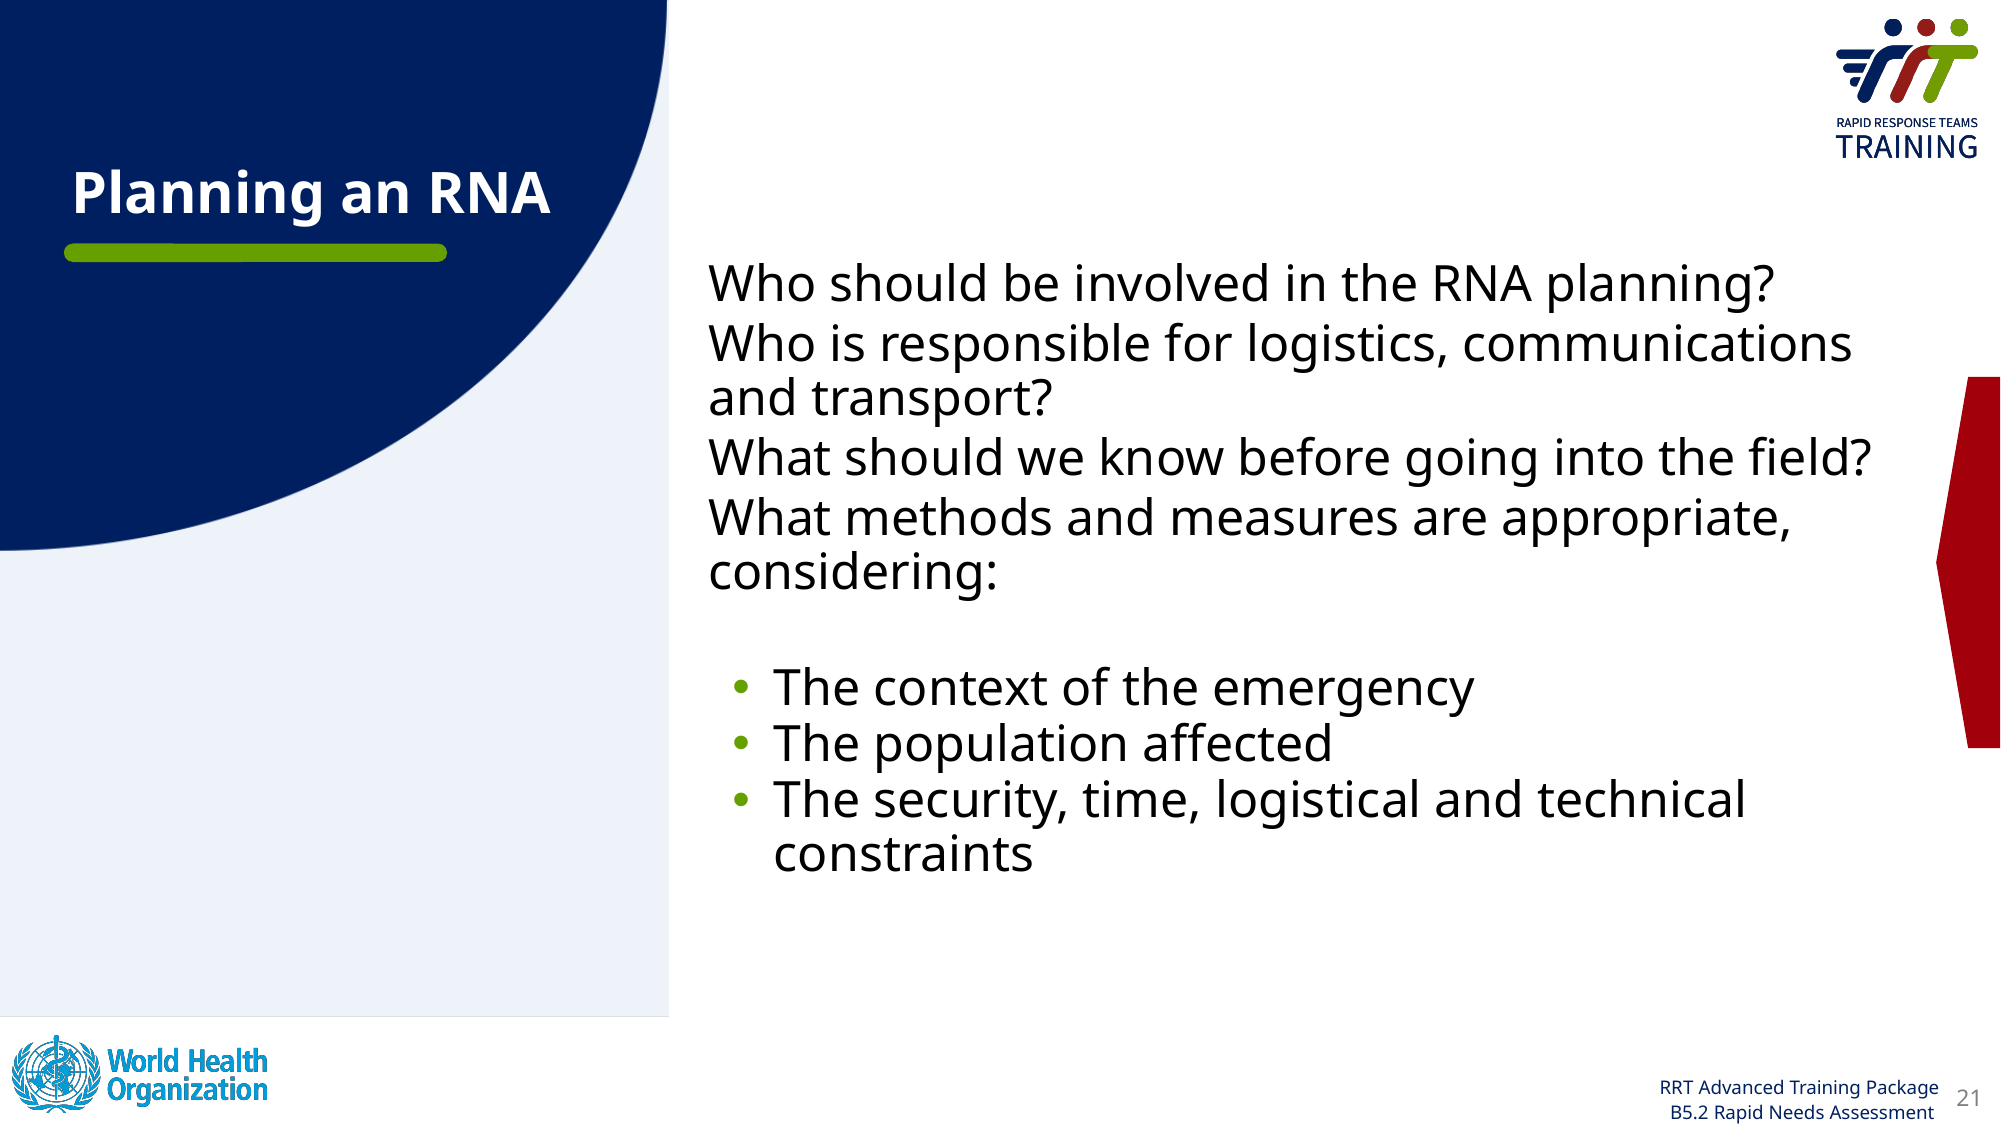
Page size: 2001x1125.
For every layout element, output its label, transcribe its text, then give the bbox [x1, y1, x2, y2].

picture [46, 1056, 54, 1062]
picture [0, 0, 669, 1018]
picture [50, 1108, 62, 1113]
picture [1835, 19, 1978, 167]
picture [34, 1054, 43, 1078]
text_box Planning an RNA [63, 156, 618, 281]
picture [71, 1053, 90, 1091]
picture [24, 1054, 36, 1087]
picture [12, 1035, 54, 1068]
picture [22, 1062, 26, 1077]
list Who should be involved in the RNA planning? Who is responsible for logistics, communications and transport? What should we know before going into the field? What methods and measures are appropriate, considering: The context of the emergency The population affected The security, time, logistical and technical constraints [700, 249, 1937, 876]
picture [36, 1088, 78, 1105]
picture [40, 1062, 47, 1070]
picture [59, 1035, 267, 1113]
picture [30, 1083, 37, 1091]
picture [12, 1083, 48, 1113]
